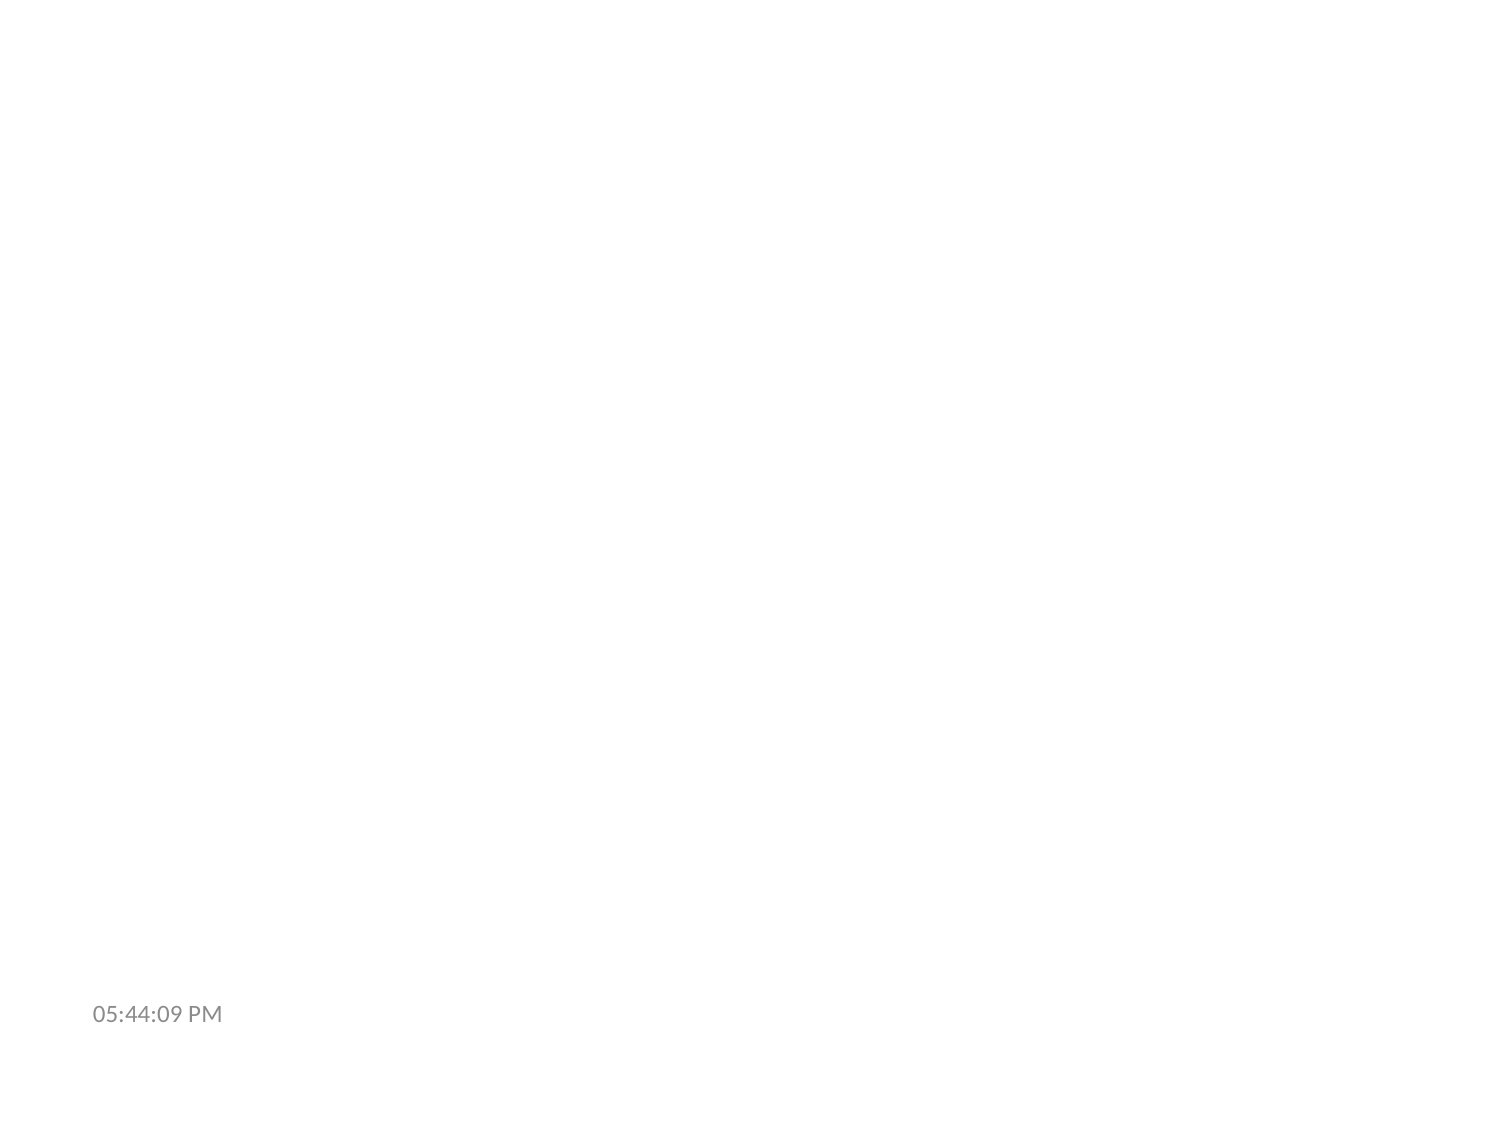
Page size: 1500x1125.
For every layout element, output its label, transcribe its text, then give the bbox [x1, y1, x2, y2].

text_box 3:35:09 PM [77, 982, 428, 1043]
